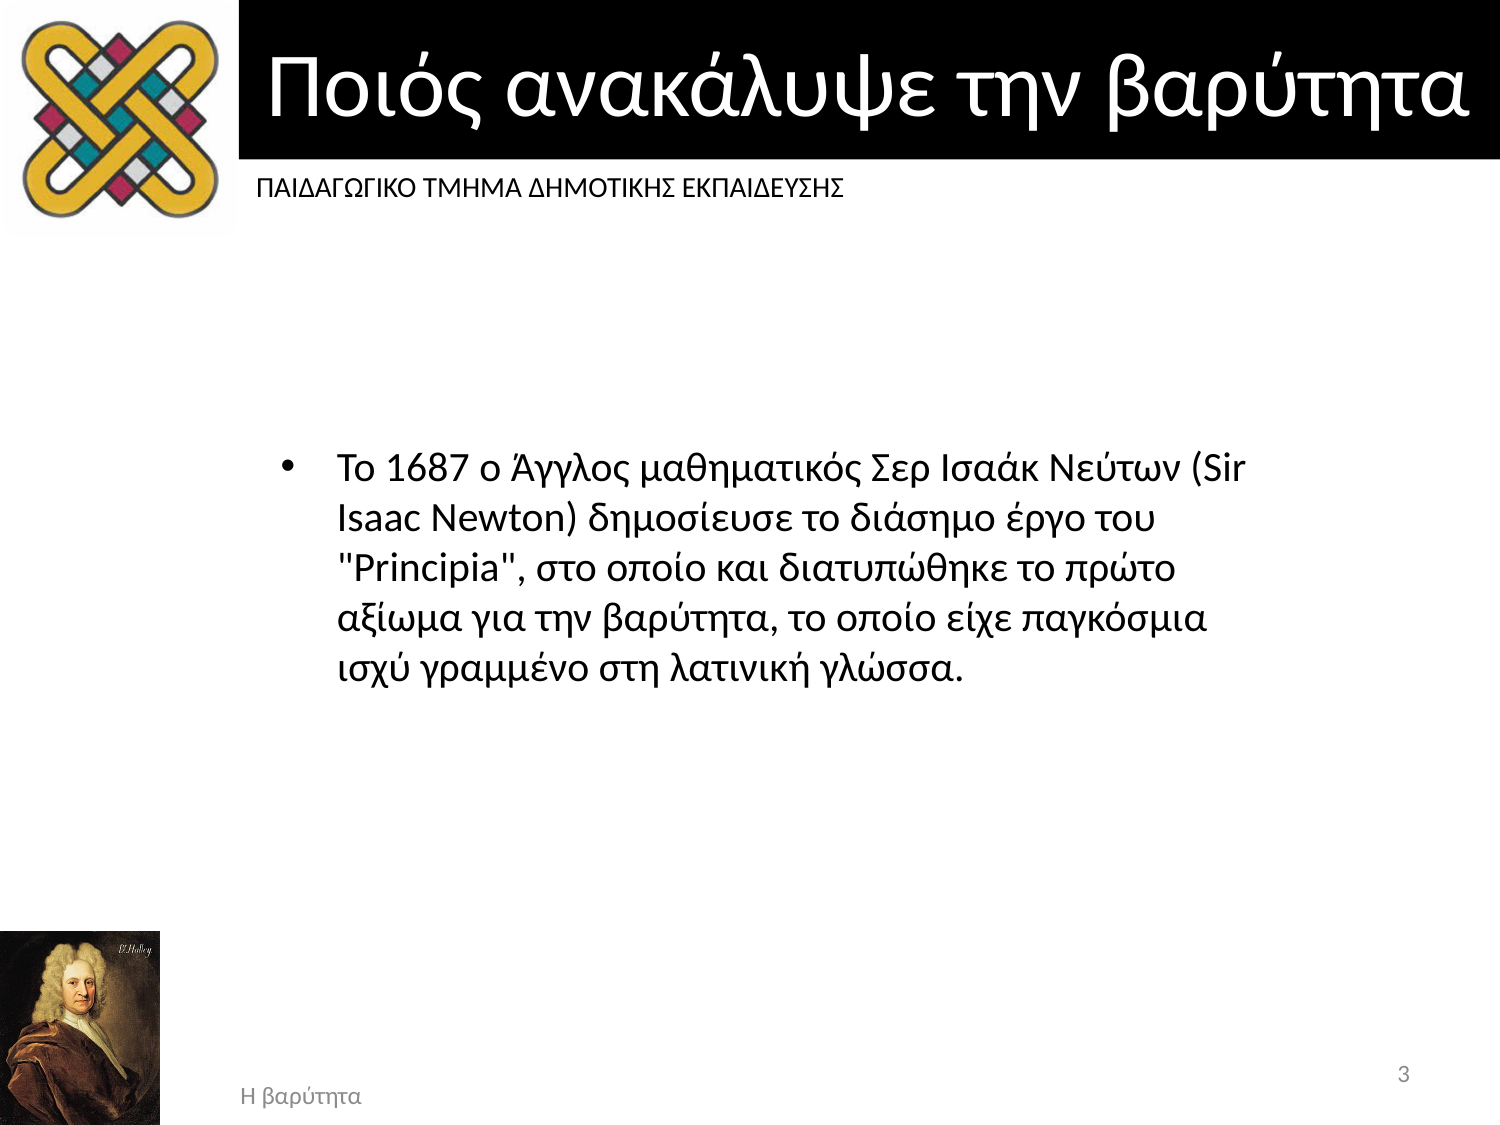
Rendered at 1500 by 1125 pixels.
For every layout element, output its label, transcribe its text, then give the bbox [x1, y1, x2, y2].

slide_number 3 [1074, 1042, 1425, 1103]
footer Η βαρύτητα [183, 1065, 420, 1125]
picture [30, 29, 210, 210]
title Ποιός ανακάλυψε την βαρύτητα [238, 0, 1500, 160]
picture [0, 931, 160, 1125]
list Το 1687 ο Άγγλος μαθηματικός Σερ Ισαάκ Νεύτων (Sir Isaac Newton) δημοσίευσε το διάσημο έργο του "Principia", στο οποίο και διατυπώθηκε το πρώτο αξίωμα για την βαρύτητα, το οποίο είχε παγκόσμια ισχύ γραμμένο στη λατινική γλώσσα. [265, 432, 1296, 698]
